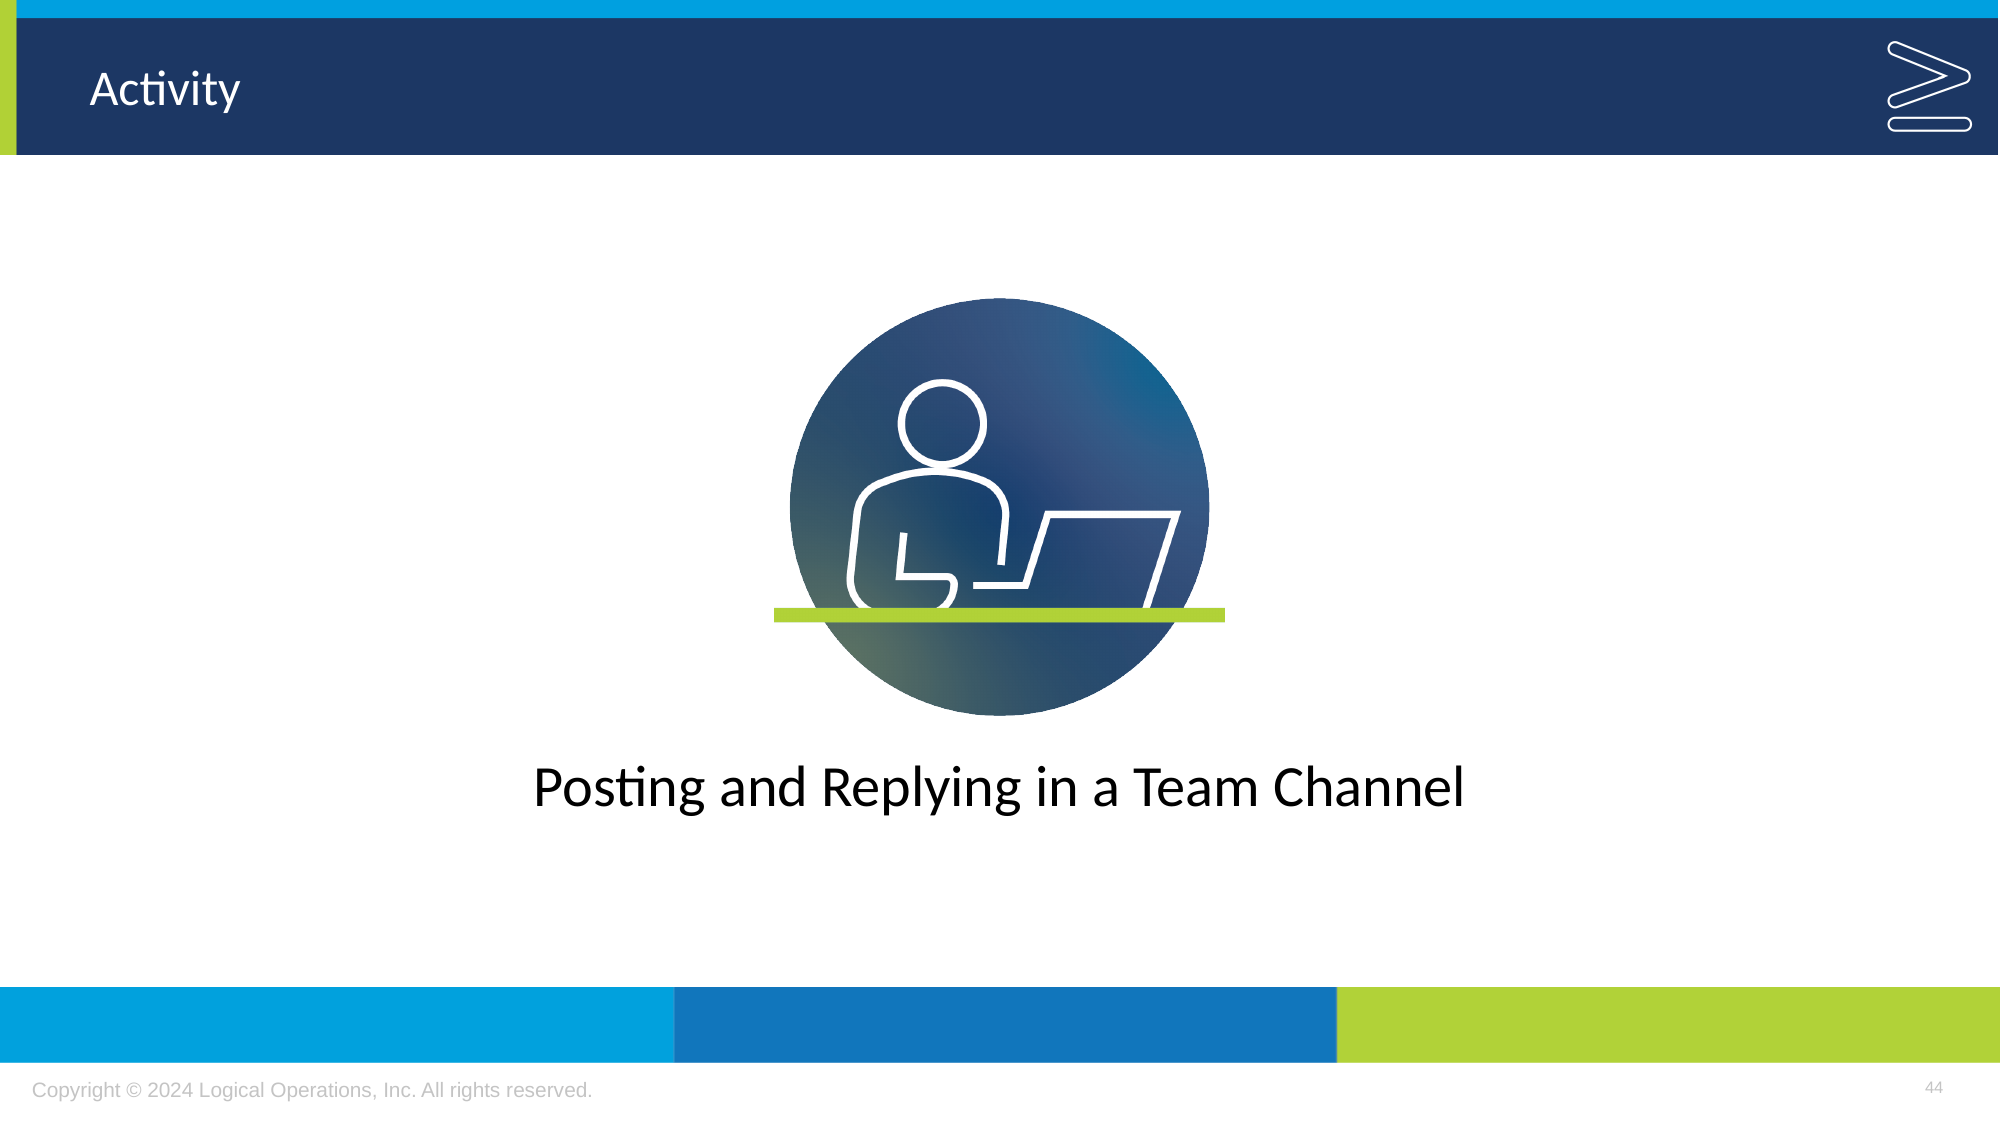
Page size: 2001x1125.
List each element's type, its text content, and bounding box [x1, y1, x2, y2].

slide_number 44 [1491, 1057, 1959, 1118]
picture [774, 298, 1225, 716]
picture [674, 987, 2000, 1063]
picture [0, 0, 1998, 155]
list Posting and Replying in a Team Channel [125, 740, 1875, 841]
